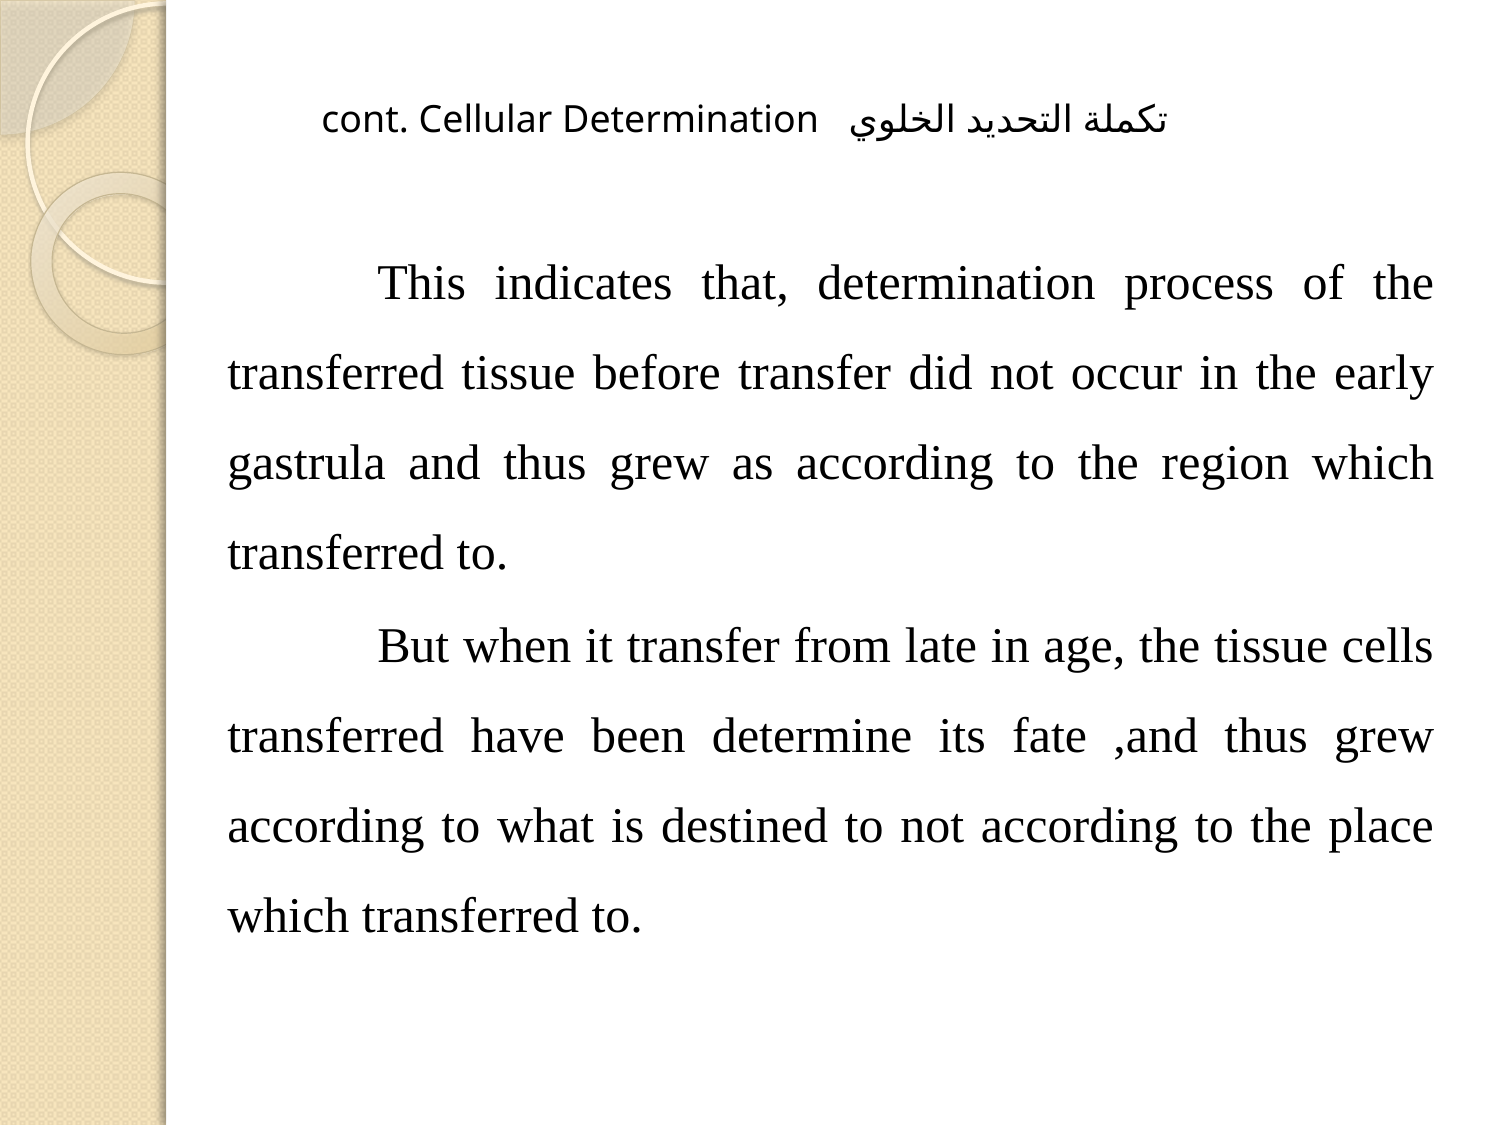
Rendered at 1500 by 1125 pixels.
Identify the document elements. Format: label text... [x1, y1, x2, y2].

text_box This indicates that, determination process of the transferred tissue before transfer did not occur in the early gastrula and thus grew as according to the region which transferred to. [212, 212, 1450, 588]
text_box cont. Cellular Determination تكملة التحديد الخلوي [306, 87, 1194, 148]
text_box But when it transfer from late in age, the tissue cells transferred have been determine its fate ,and thus grew according to what is destined to not according to the place which transferred to. [212, 588, 1450, 950]
